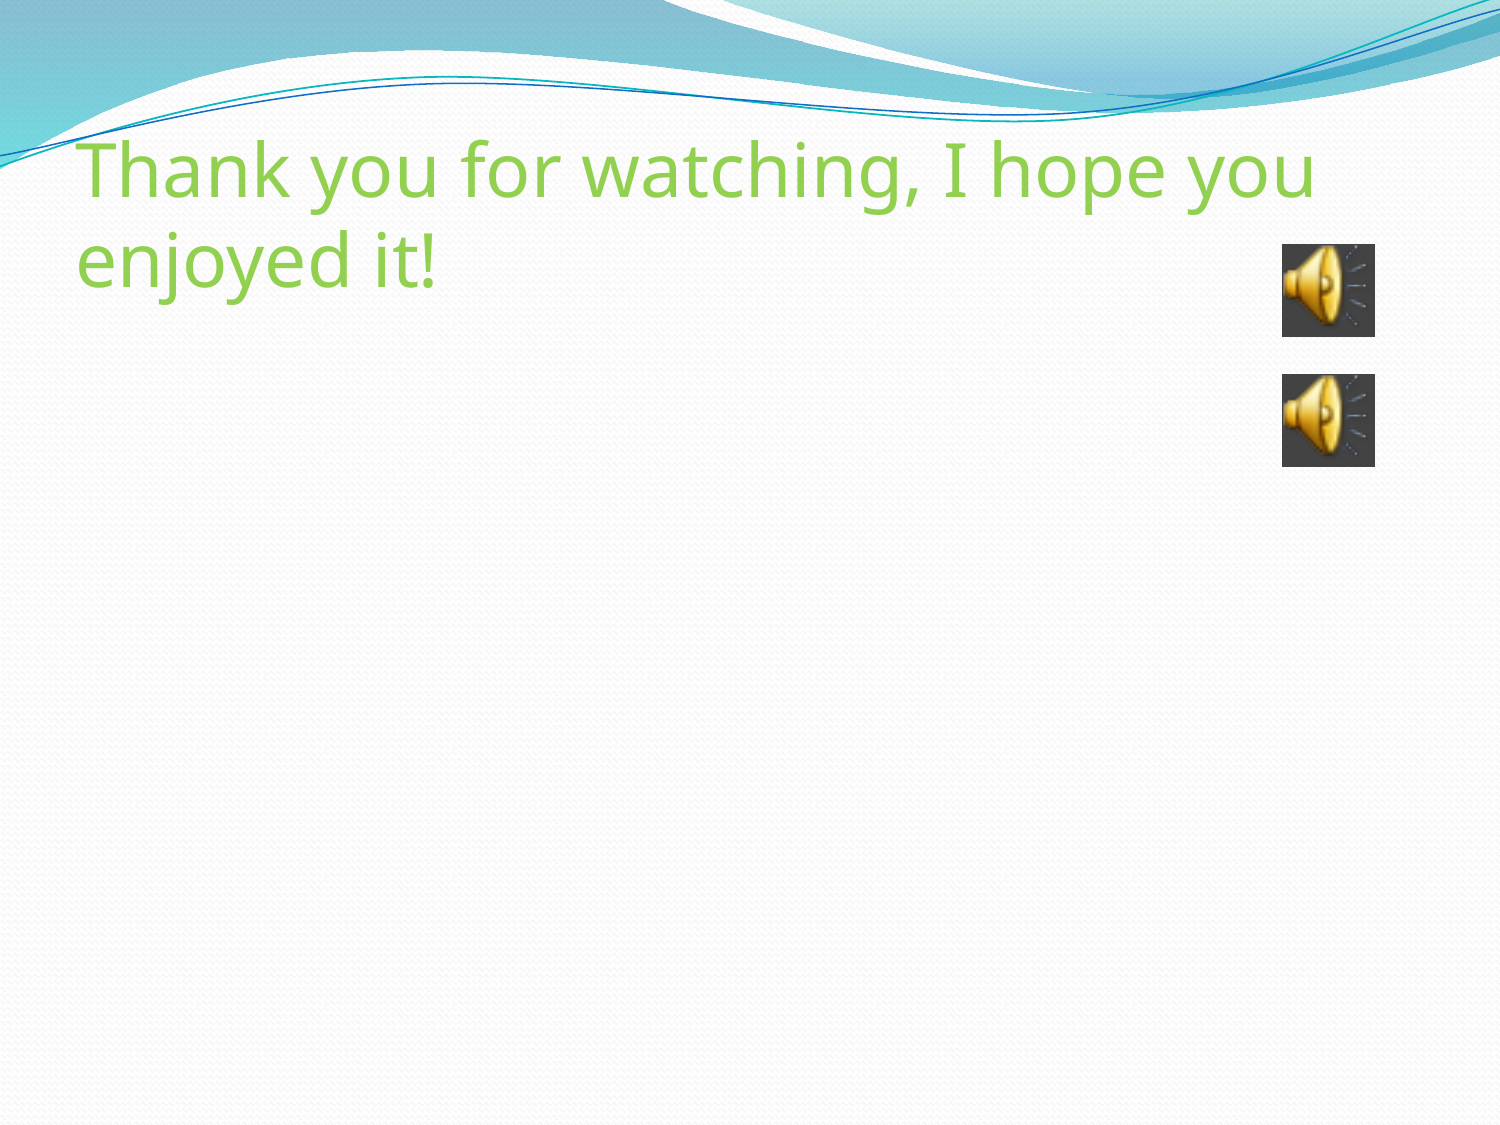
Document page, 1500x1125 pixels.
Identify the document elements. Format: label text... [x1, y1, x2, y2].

picture [1281, 373, 1377, 469]
title Thank you for watching, I hope you enjoyed it! [75, 115, 1438, 303]
picture [1281, 243, 1377, 339]
